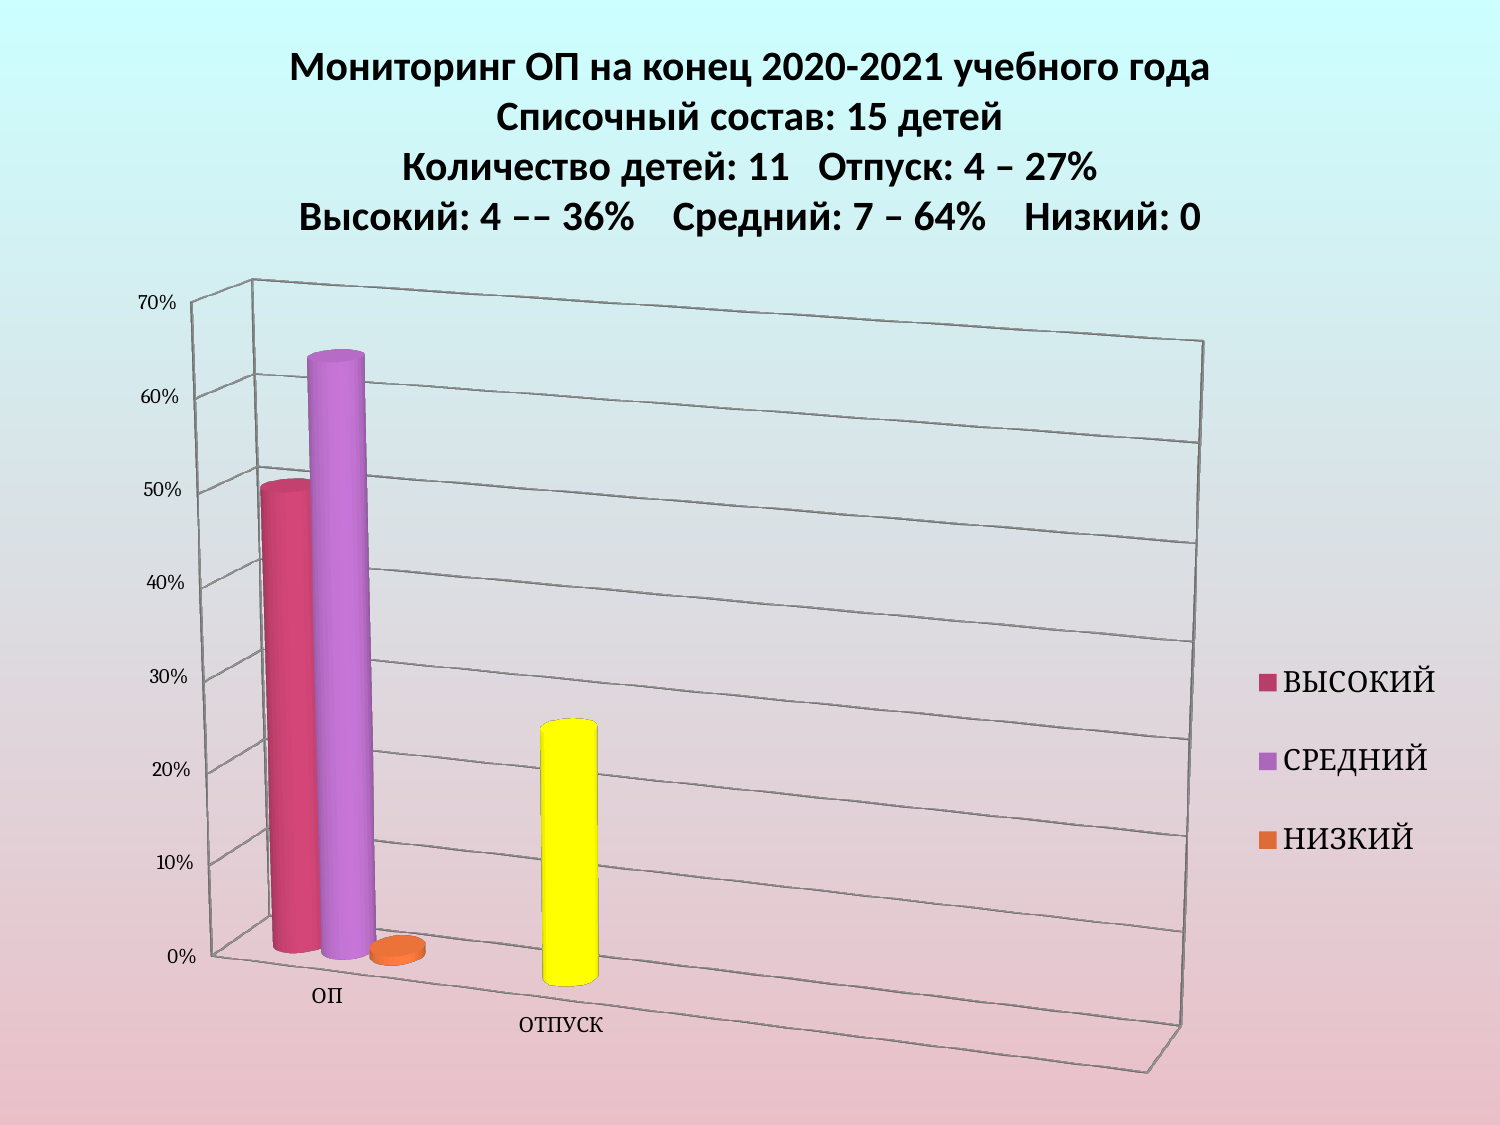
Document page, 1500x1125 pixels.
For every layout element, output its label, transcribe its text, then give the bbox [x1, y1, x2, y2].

chart [74, 262, 1477, 1091]
title Мониторинг ОП на конец 2020-2021 учебного года Списочный состав: 15 детей Количество детей: 11 Отпуск: 4 – 27% Высокий: 4 –– 36% Средний: 7 – 64% Низкий: 0 [75, 45, 1425, 233]
